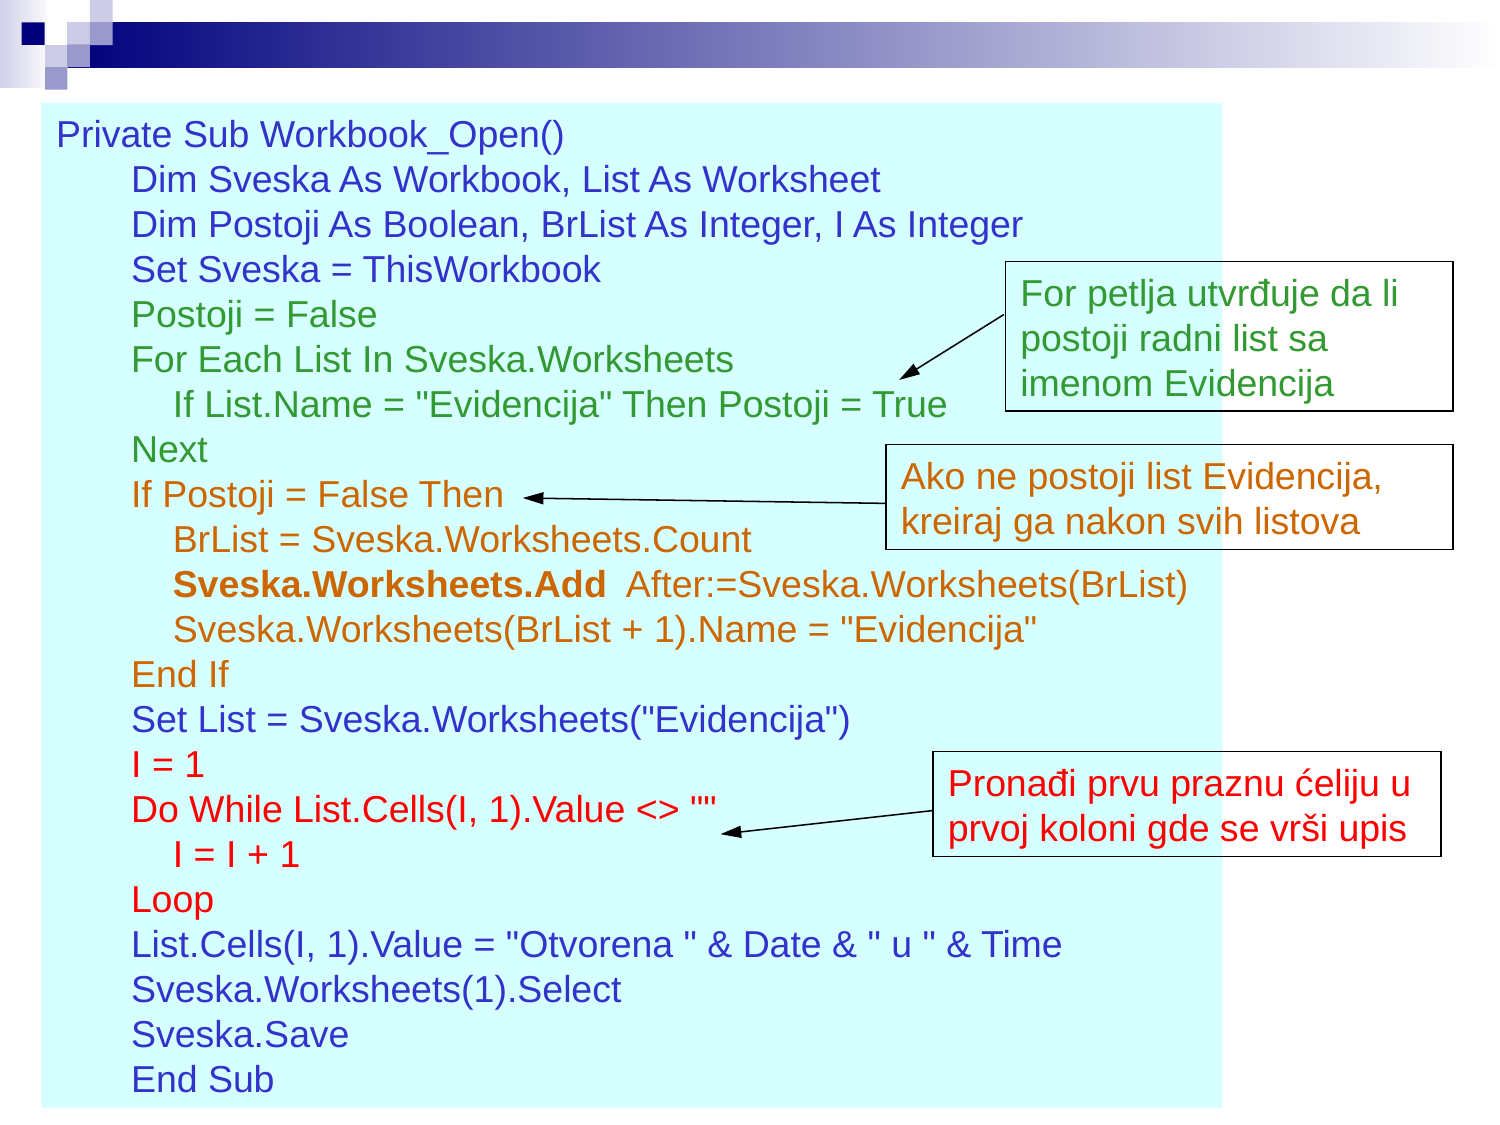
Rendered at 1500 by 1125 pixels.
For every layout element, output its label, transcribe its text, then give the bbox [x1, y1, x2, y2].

text_box [522, 492, 887, 505]
text_box Pronađi prvu praznu ćeliju u prvoj koloni gde se vrši upis [933, 751, 1442, 857]
text_box Private Sub Workbook_Open() Dim Sveska As Workbook, List As Worksheet Dim Postoji As Boolean, BrList As Integer, I As Integer Set Sveska = ThisWorkbook Postoji = False For Each List In Sveska.Worksheets If List.Name = "Evidencija" Then Postoji = True Next If Postoji = False Then BrList = Sveska.Worksheets.Count Sveska.Worksheets.Add After:=Sveska.Worksheets(BrList) Sveska.Worksheets(BrList + 1).Name = "Evidencija" End If Set List = Sveska.Worksheets("Evidencija") I = 1 Do While List.Cells(I, 1).Value <> "" I = I + 1 Loop List.Cells(I, 1).Value = "Otvorena " & Date & " u " & Time Sveska.Worksheets(1).Select Sveska.Save End Sub [41, 102, 1223, 1108]
text_box Ako ne postoji list Evidencija, kreiraj ga nakon svih listova [886, 444, 1453, 550]
text_box [720, 810, 934, 839]
text_box [899, 314, 1005, 380]
text_box For petlja utvrđuje da li postoji radni list sa imenom Evidencija [1005, 261, 1453, 412]
